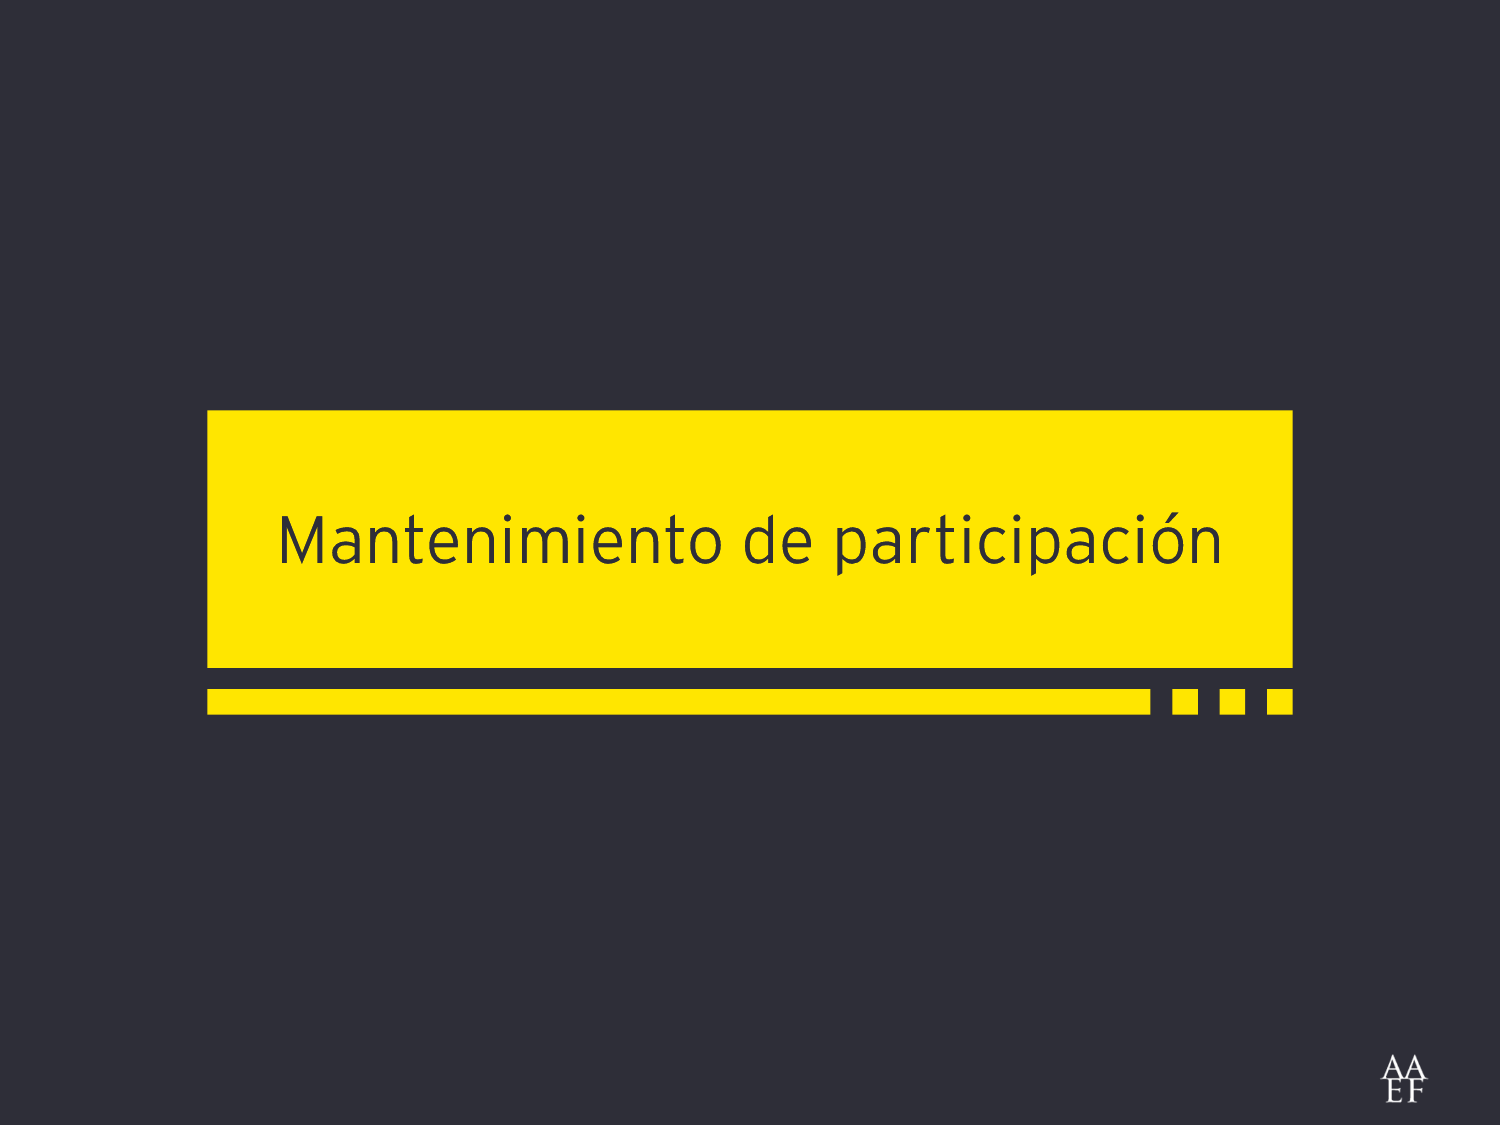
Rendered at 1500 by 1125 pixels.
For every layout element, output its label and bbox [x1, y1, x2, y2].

text_box [207, 409, 1293, 715]
picture [1369, 1050, 1436, 1104]
